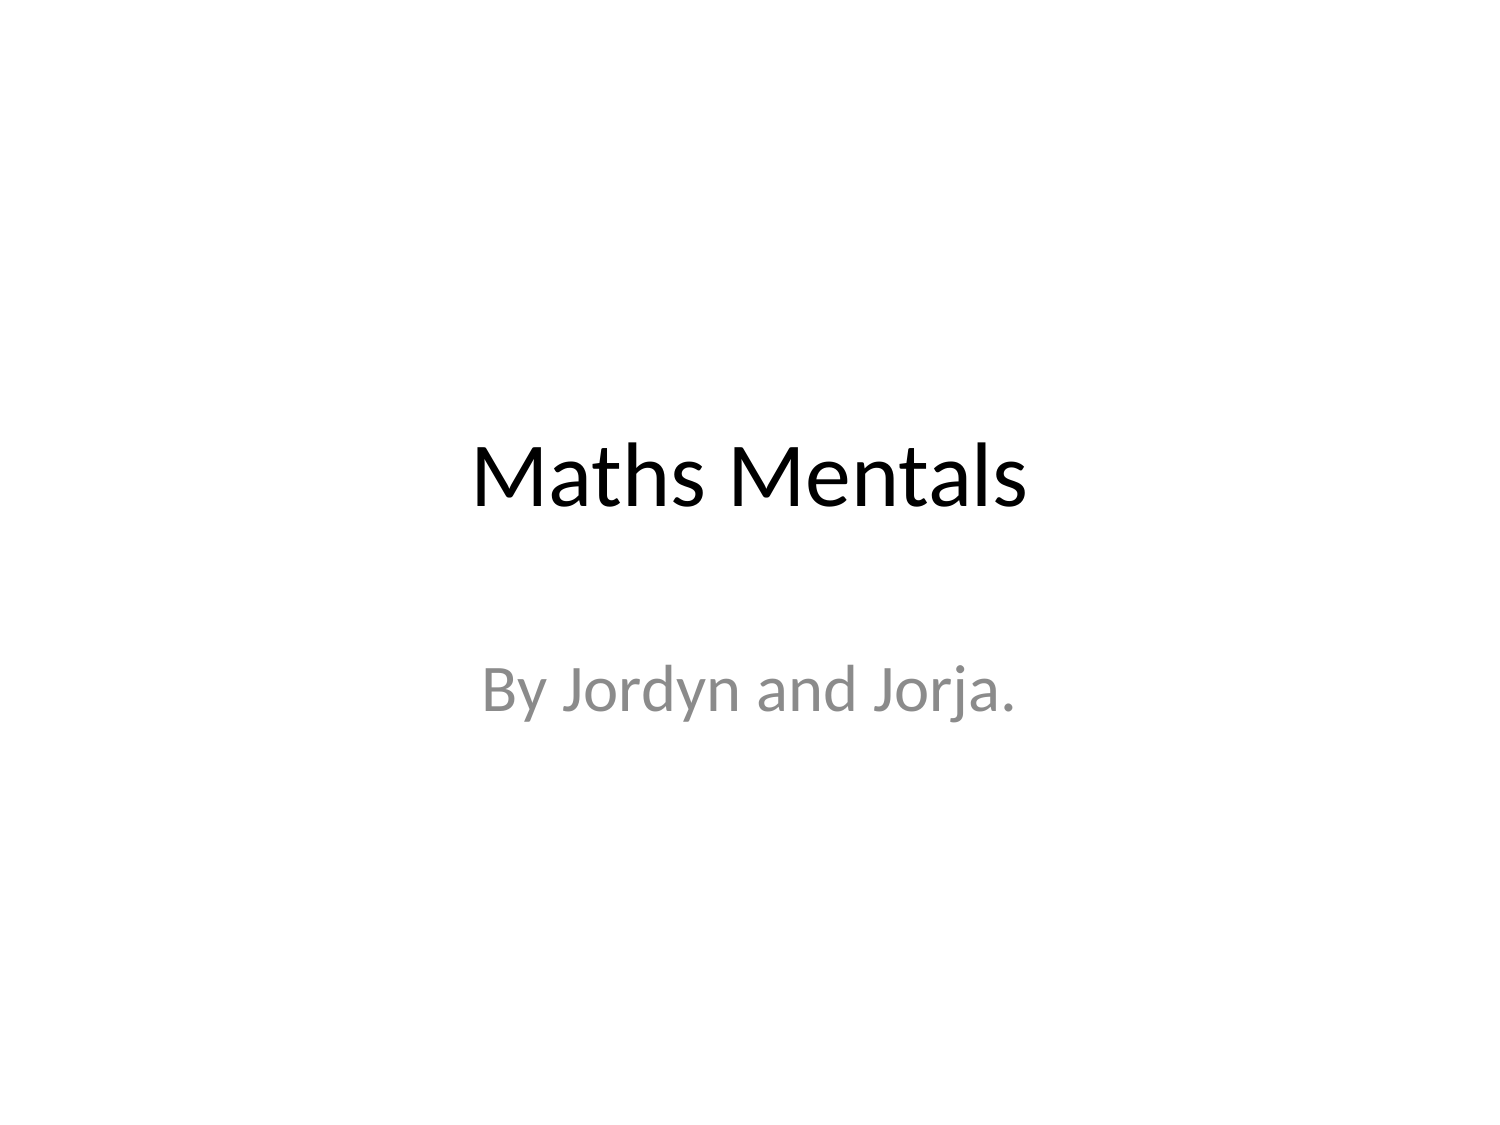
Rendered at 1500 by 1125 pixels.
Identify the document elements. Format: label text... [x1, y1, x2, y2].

subtitle By Jordyn and Jorja. [225, 637, 1275, 925]
title Maths Mentals [112, 349, 1388, 591]
